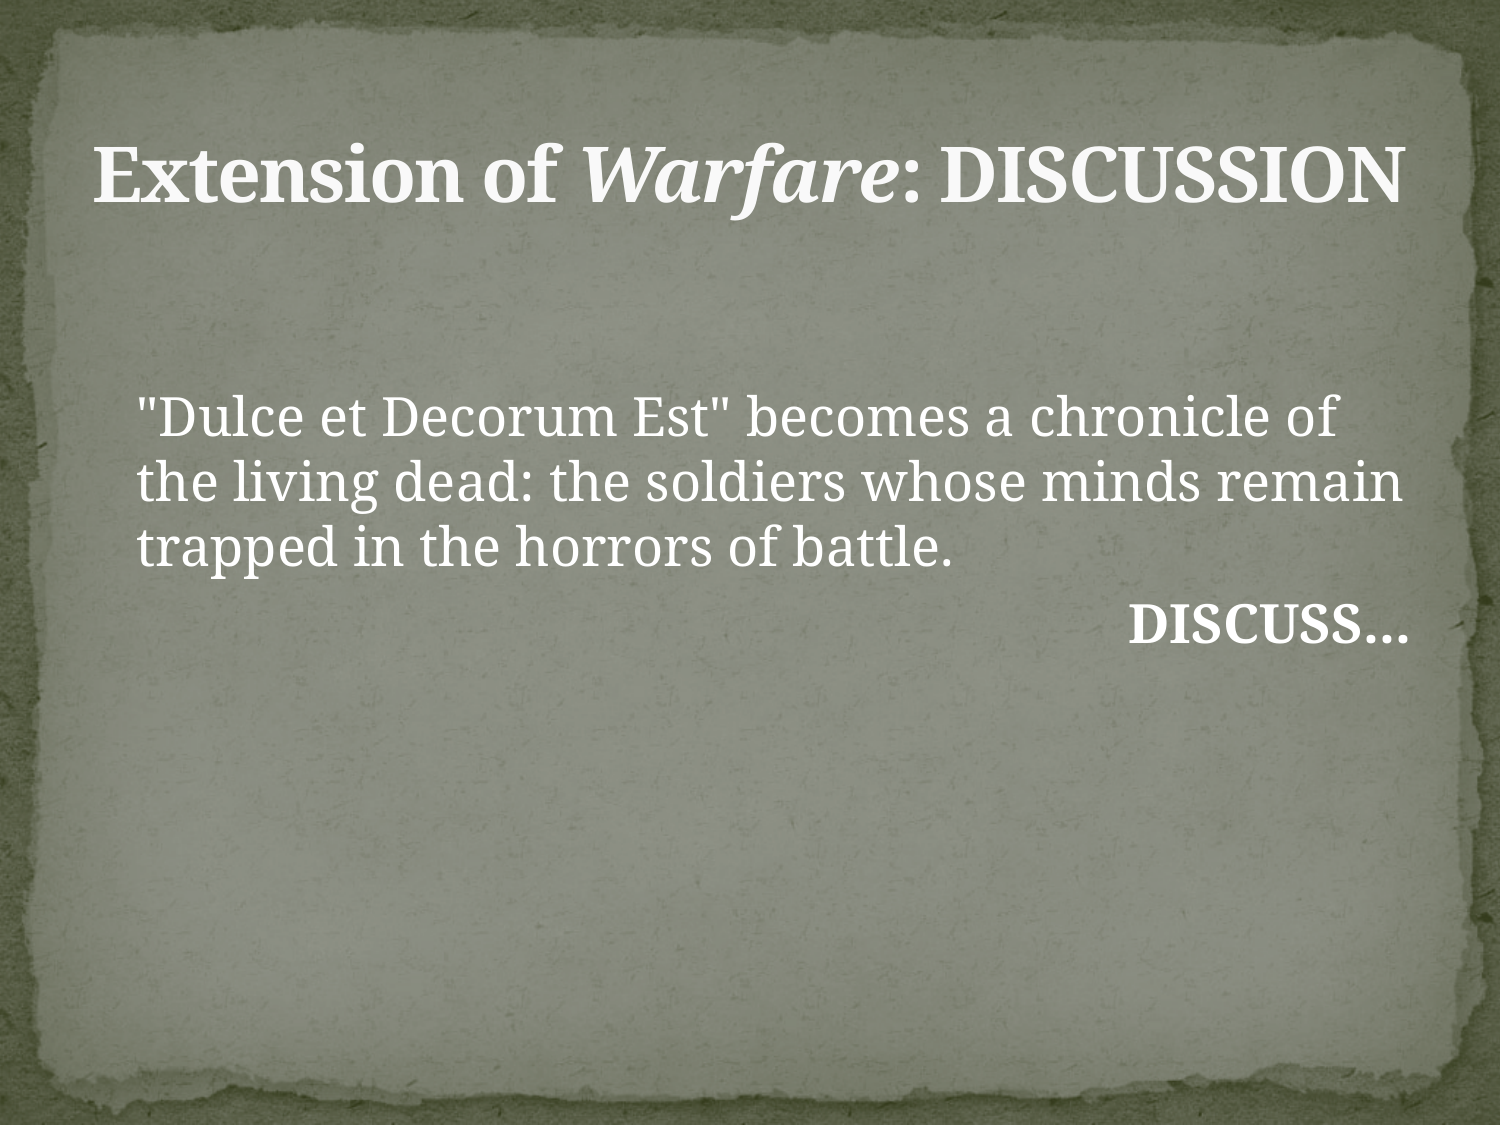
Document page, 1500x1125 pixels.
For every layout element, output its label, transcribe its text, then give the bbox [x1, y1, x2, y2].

title Extension of Warfare: DISCUSSION [74, 24, 1425, 225]
list "Dulce et Decorum Est" becomes a chronicle of the living dead: the soldiers whose minds remain trapped in the horrors of battle. DISCUSS... [76, 374, 1428, 1125]
